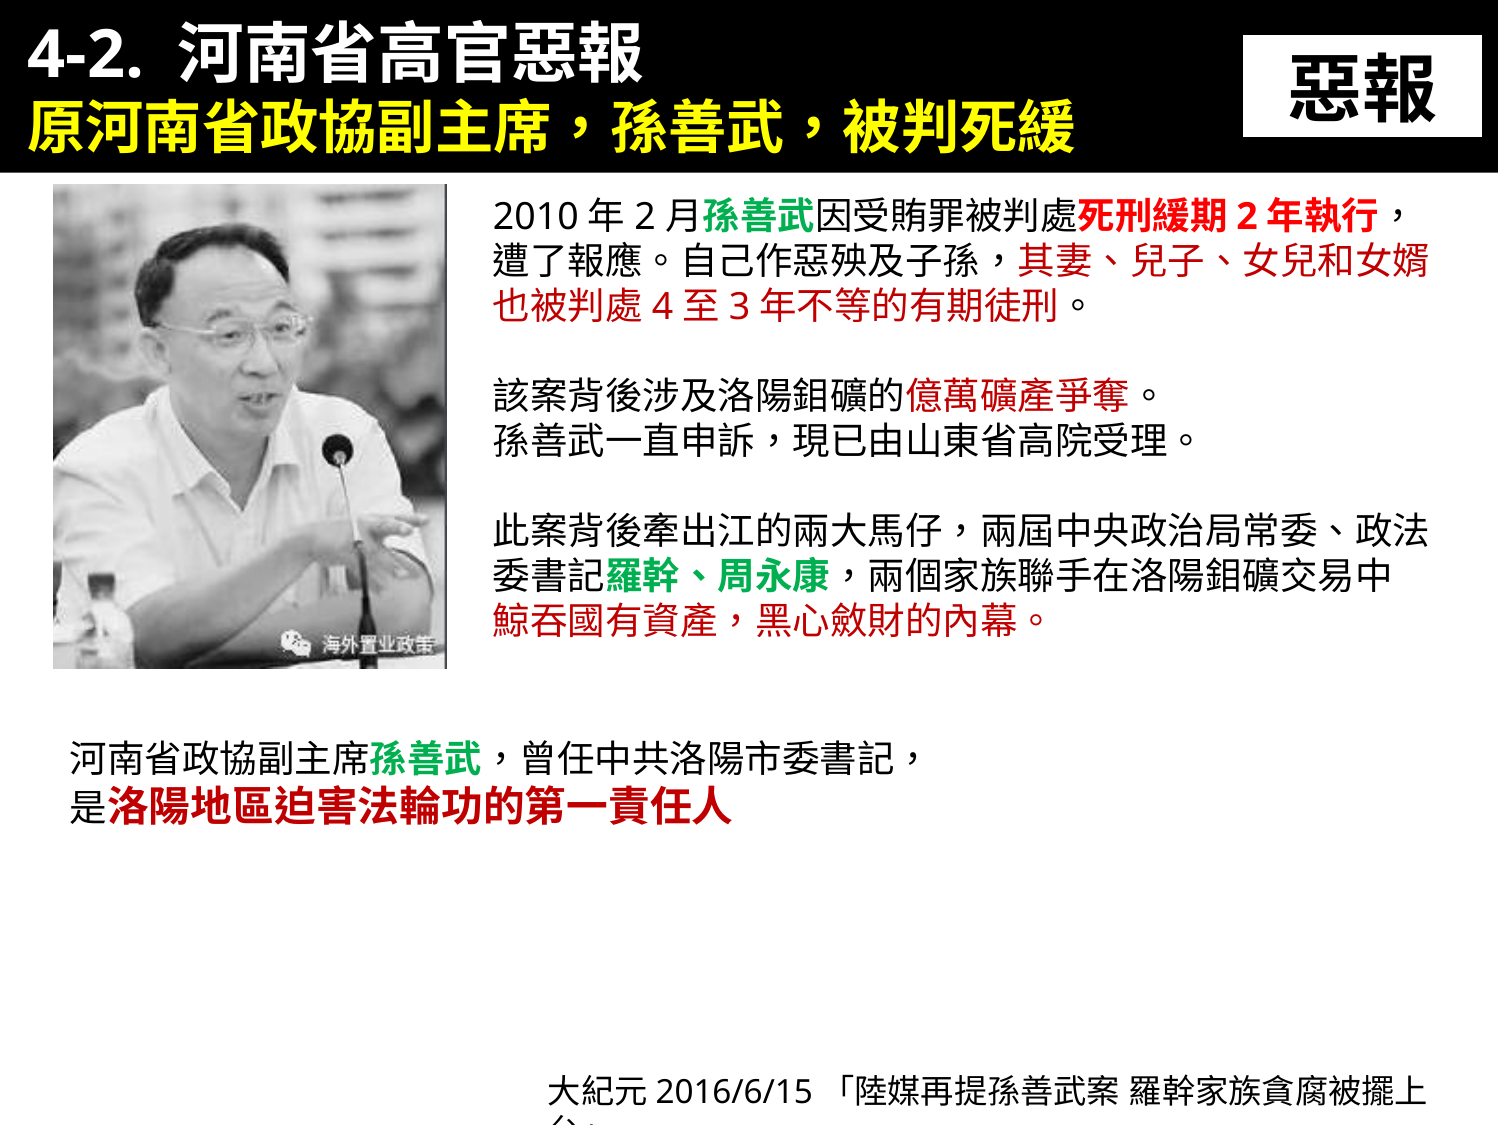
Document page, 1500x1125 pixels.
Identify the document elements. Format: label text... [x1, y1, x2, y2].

text_box 大紀元2016/6/15「陸媒再提孫善武案 羅幹家族貪腐被擺上台」 [533, 1063, 1477, 1125]
text_box 2010年2月孫善武因受賄罪被判處死刑緩期2年執行， 遭了報應。自己作惡殃及子孫，其妻、兒子、女兒和女婿 也被判處4至3年不等的有期徒刑。 該案背後涉及洛陽鉬礦的億萬礦產爭奪。 孫善武一直申訴，現已由山東省高院受理。 此案背後牽出江的兩大馬仔，兩屆中央政治局常委、政法委書記羅幹、周永康，兩個家族聯手在洛陽鉬礦交易中 鯨吞國有資產，黑心斂財的內幕。 [478, 184, 1477, 650]
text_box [0, 0, 1499, 173]
picture [52, 184, 447, 670]
text_box 河南省政協副主席孫善武，曾任中共洛陽市委書記， 是洛陽地區迫害法輪功的第一責任人 [54, 727, 1349, 838]
